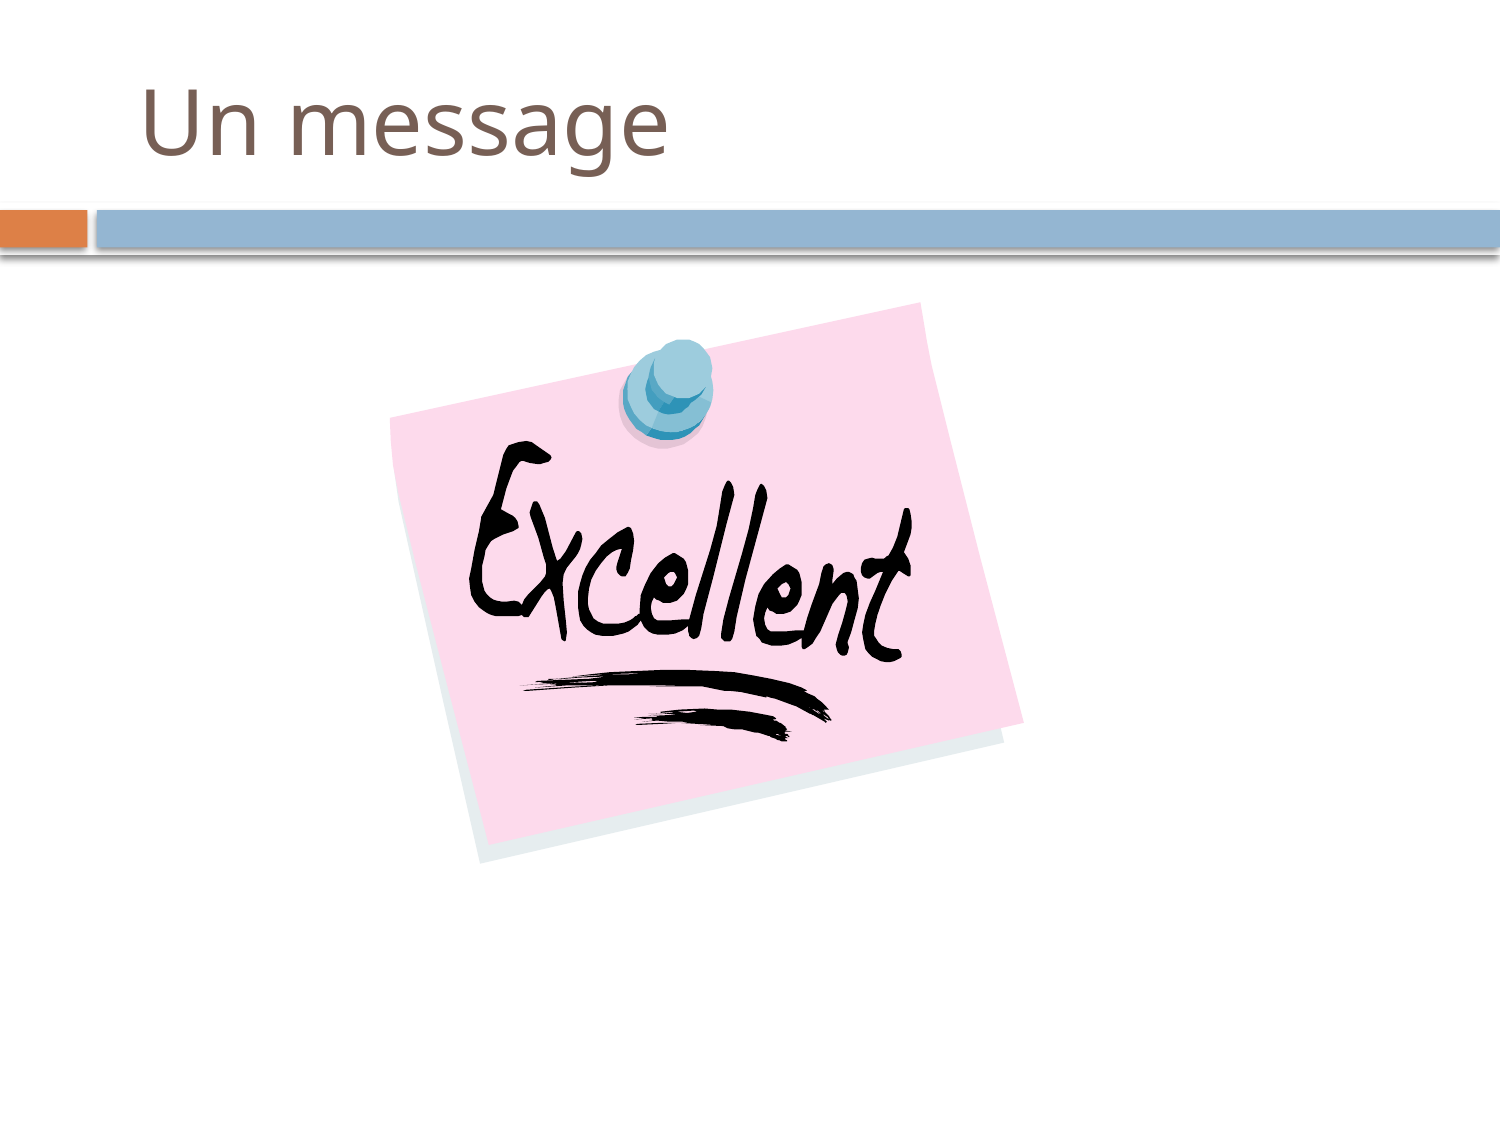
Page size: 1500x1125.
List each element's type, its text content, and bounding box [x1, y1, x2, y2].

picture [387, 299, 1027, 867]
title Un message [100, 37, 1438, 200]
